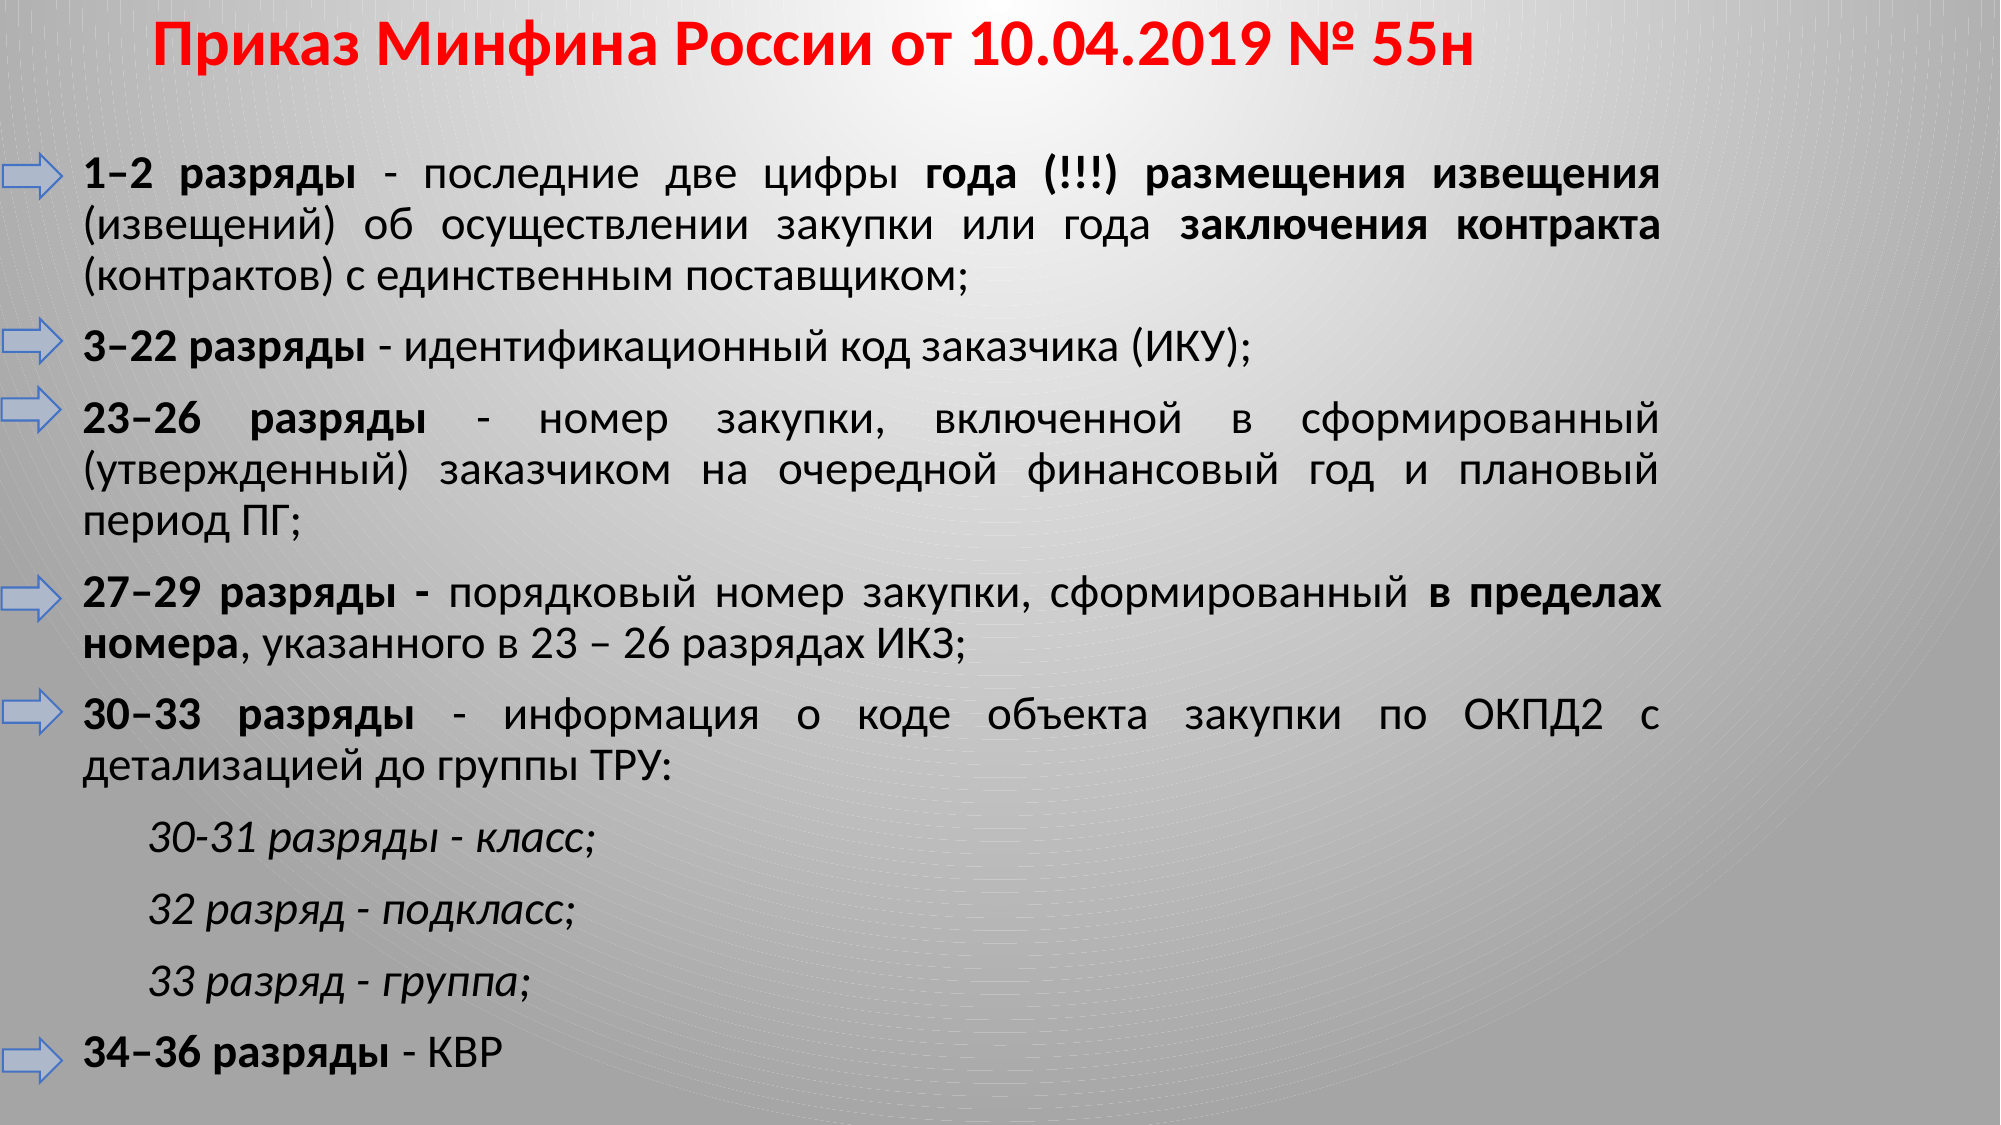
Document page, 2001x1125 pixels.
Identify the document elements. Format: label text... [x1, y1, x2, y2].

text_box [1, 1035, 64, 1086]
text_box [1, 151, 64, 201]
text_box [0, 573, 63, 624]
text_box [1, 316, 64, 366]
list Приказ Минфина России от 10.04.2019 № 55н [0, 0, 1630, 141]
text_box [0, 384, 63, 435]
text_box [1, 687, 64, 737]
list 1–2 разряды - последние две цифры года (!!!) размещения извещения (извещений) об осуществлении закупки или года заключения контракта (контрактов) с единственным поставщиком; 3–22 разряды - идентификационный код заказчика (ИКУ); 23–26 разряды - номер закупки, включенной в сформированный (утвержденный) заказчиком на очередной финансовый год и плановый период ПГ; 27–29 разряды - порядковый номер закупки, сформированный в пределах номера, указанного в 23 – 26 разрядах ИКЗ; 30–33 разряды - информация о коде объекта закупки по ОКПД2 с детализацией до группы ТРУ: 30-31 разряды - класс; 32 разряд - подкласс; 33 разряд - группа; 34–36 разряды - КВР [67, 140, 1678, 1125]
